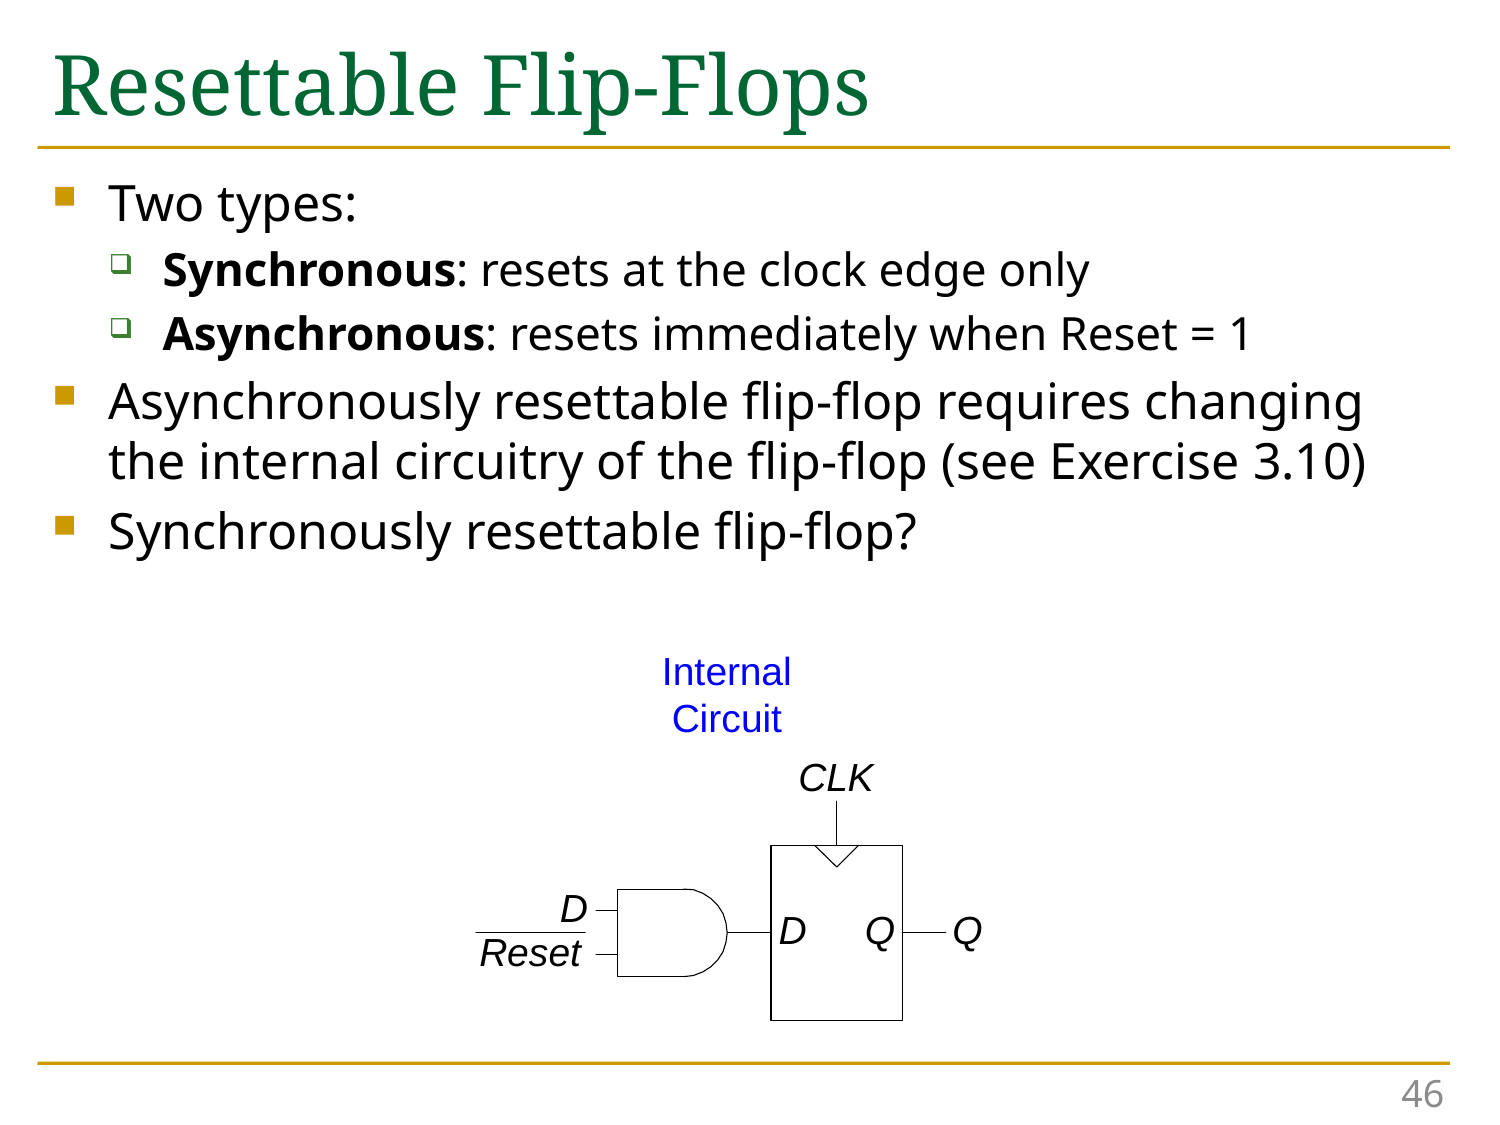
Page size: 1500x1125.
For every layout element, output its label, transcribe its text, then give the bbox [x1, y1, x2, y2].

slide_number 46 [1121, 1066, 1460, 1125]
list Two types: Synchronous: resets at the clock edge only Asynchronous: resets immediately when Reset = 1 Asynchronously resettable flip-flop requires changing the internal circuitry of the flip-flop (see Exercise 3.10) Synchronously resettable flip-flop? [37, 163, 1450, 1016]
title Resettable Flip-Flops [37, 24, 1450, 163]
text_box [437, 620, 1017, 1027]
